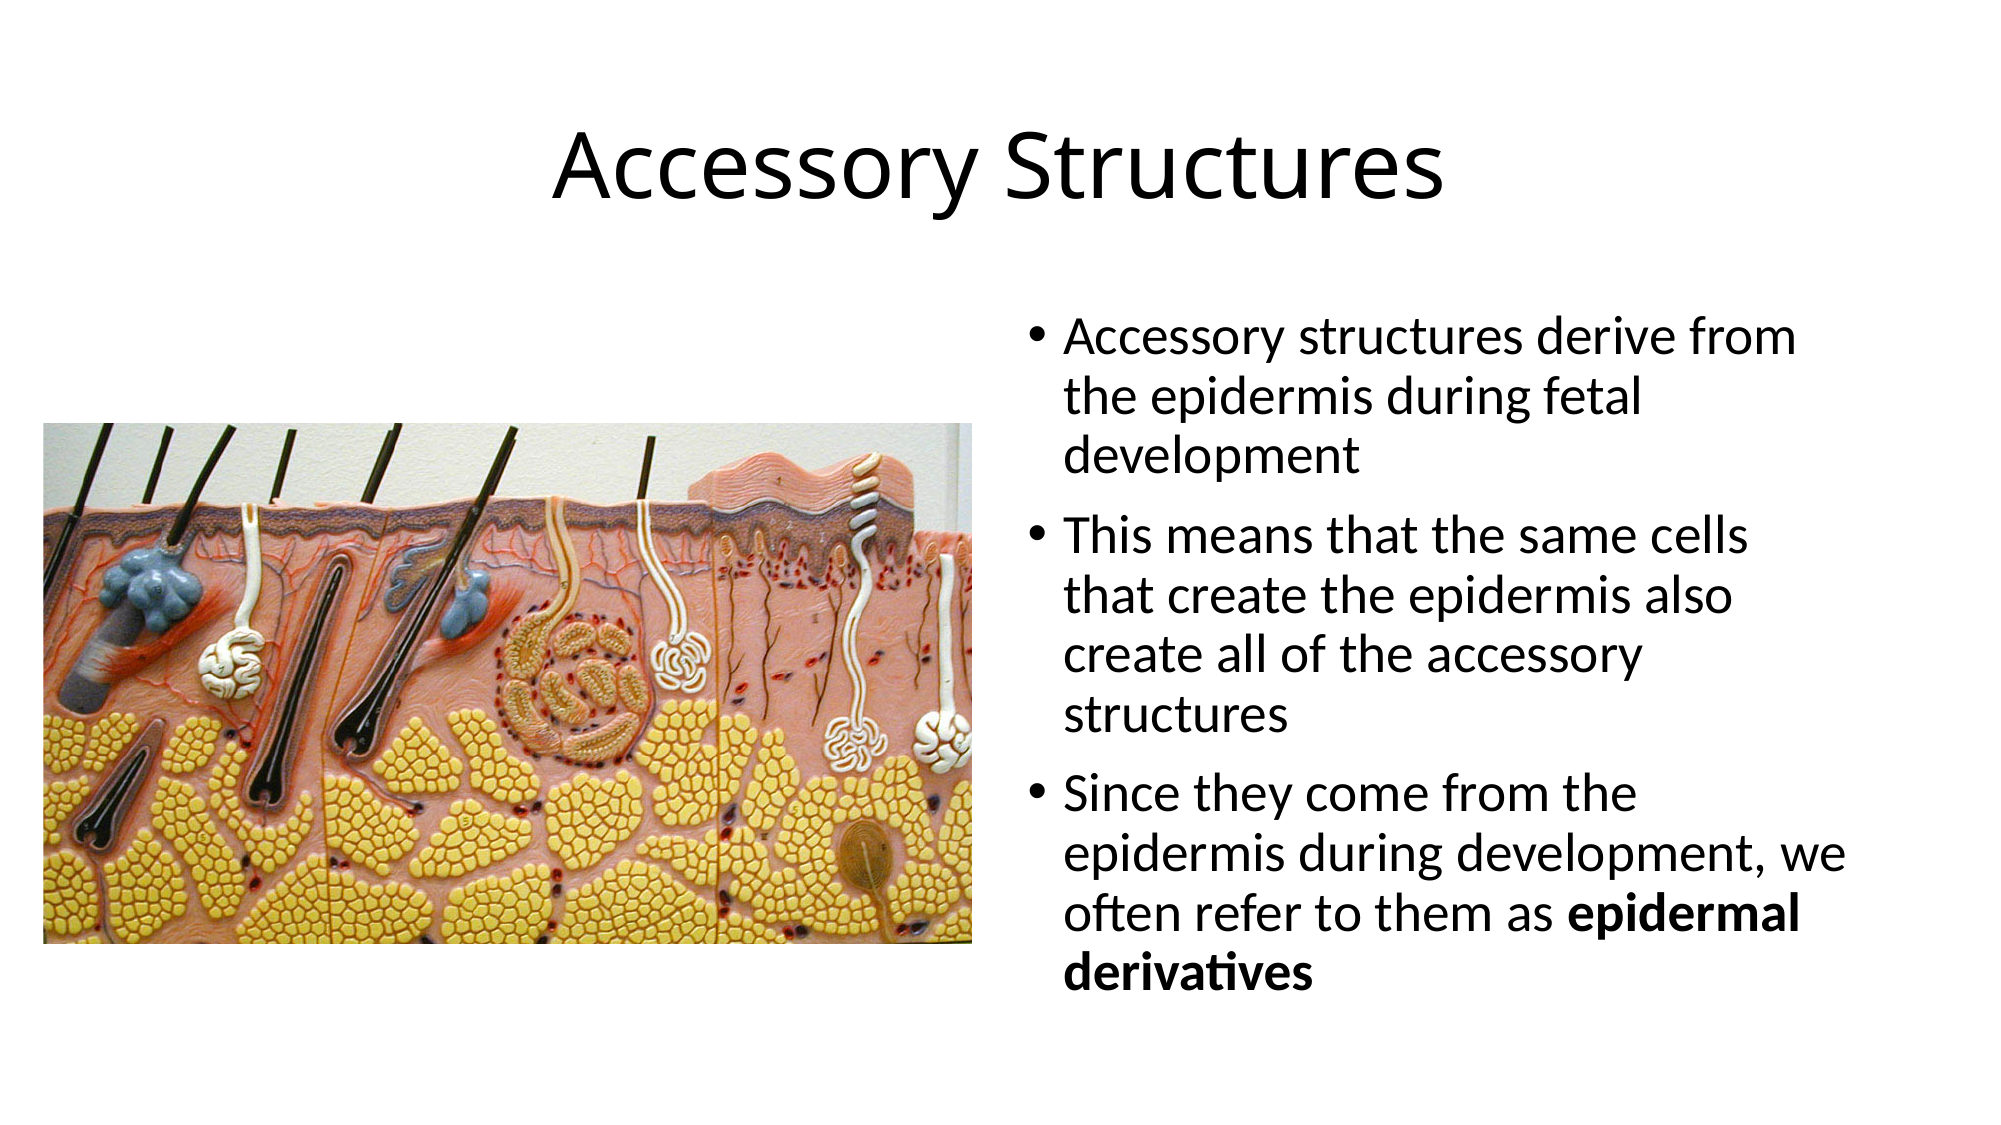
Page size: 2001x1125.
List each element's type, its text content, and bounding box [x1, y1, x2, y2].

picture [43, 423, 972, 944]
list Accessory structures derive from the epidermis during fetal development This means that the same cells that create the epidermis also create all of the accessory structures Since they come from the epidermis during development, we often refer to them as epidermal derivatives [1012, 299, 1863, 1014]
title Accessory Structures [137, 59, 1863, 278]
